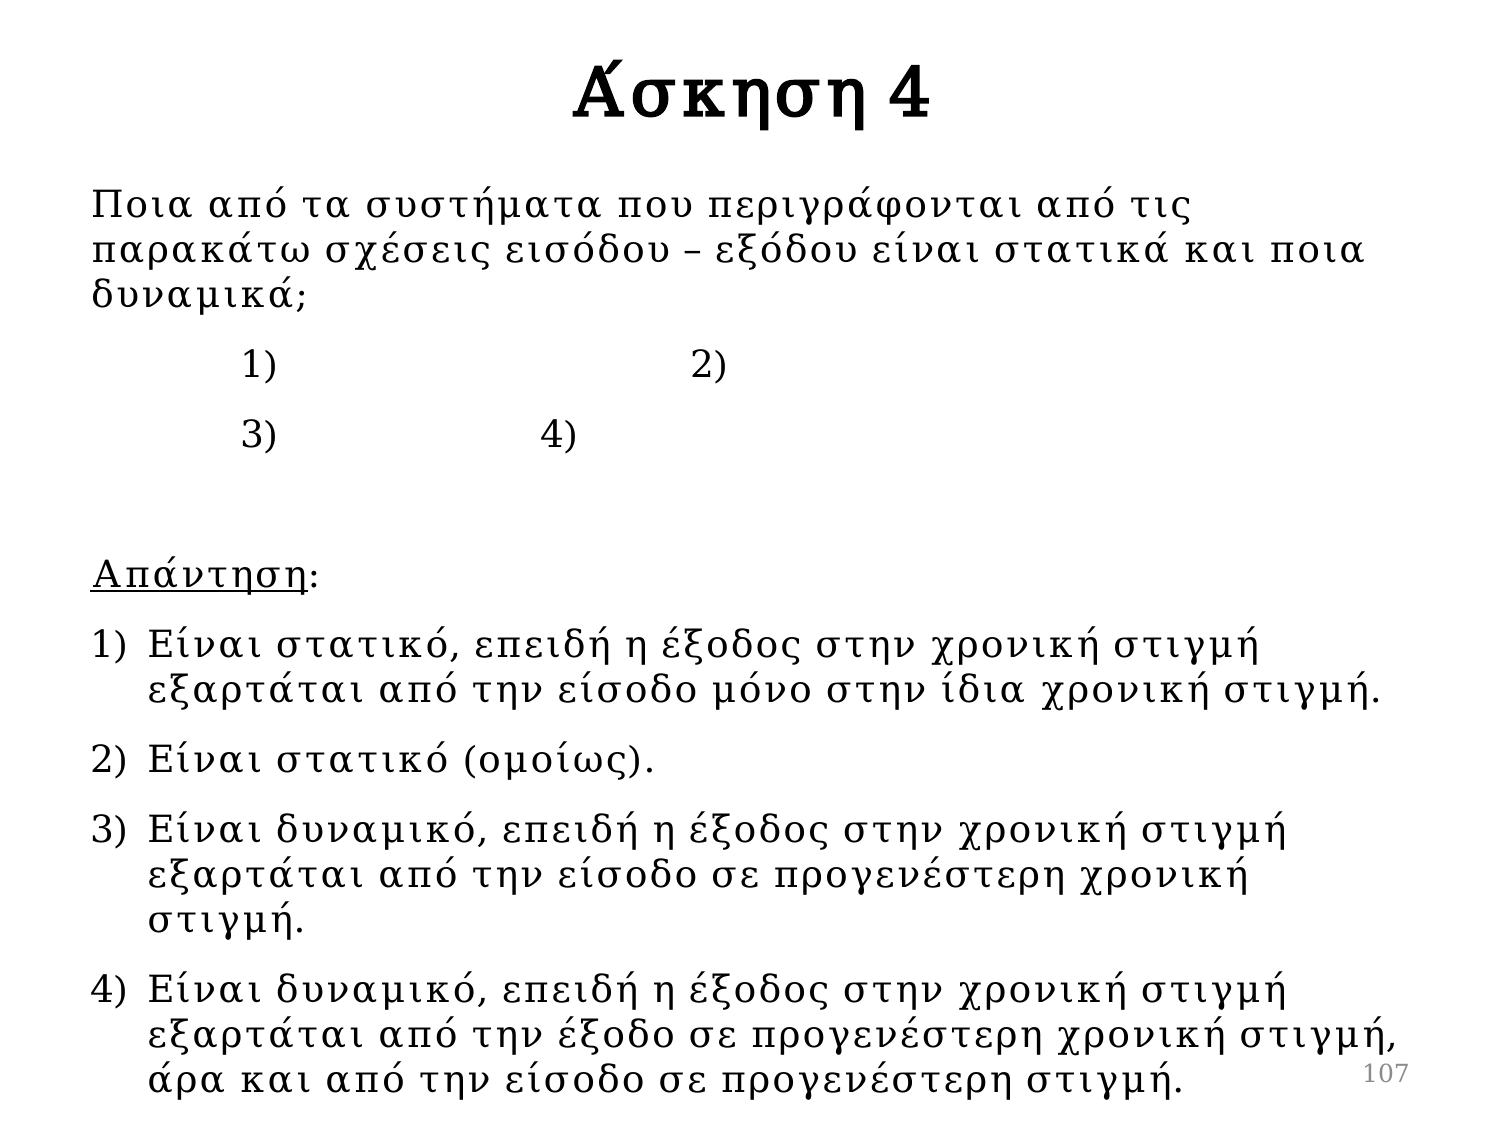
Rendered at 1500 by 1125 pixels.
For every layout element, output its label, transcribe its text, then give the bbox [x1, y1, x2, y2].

title Άσκηση 4 [75, 19, 1425, 159]
slide_number 107 [1222, 1042, 1425, 1103]
